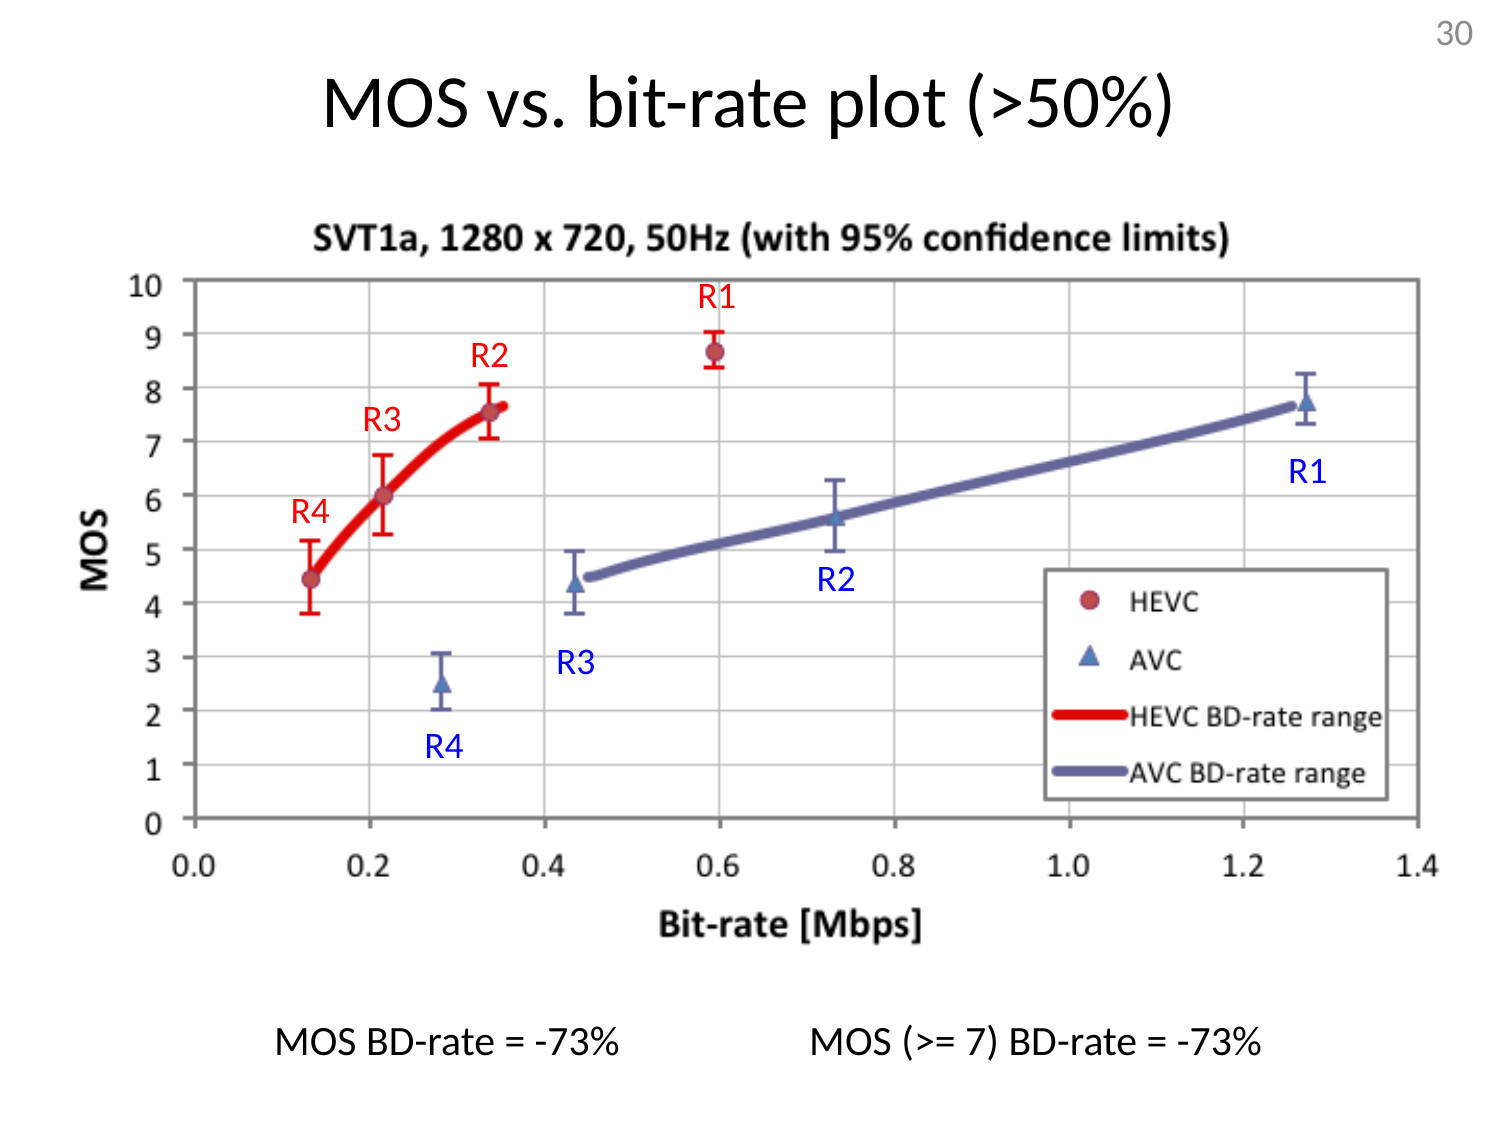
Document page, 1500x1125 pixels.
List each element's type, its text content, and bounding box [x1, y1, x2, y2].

picture [0, 172, 1500, 951]
text_box MOS BD-rate = -73% MOS (>= 7) BD-rate = -73% [259, 1006, 1278, 1071]
slide_number 30 [1374, 0, 1489, 60]
text_box MOS vs. bit-rate plot (>50%) [26, 45, 1473, 158]
